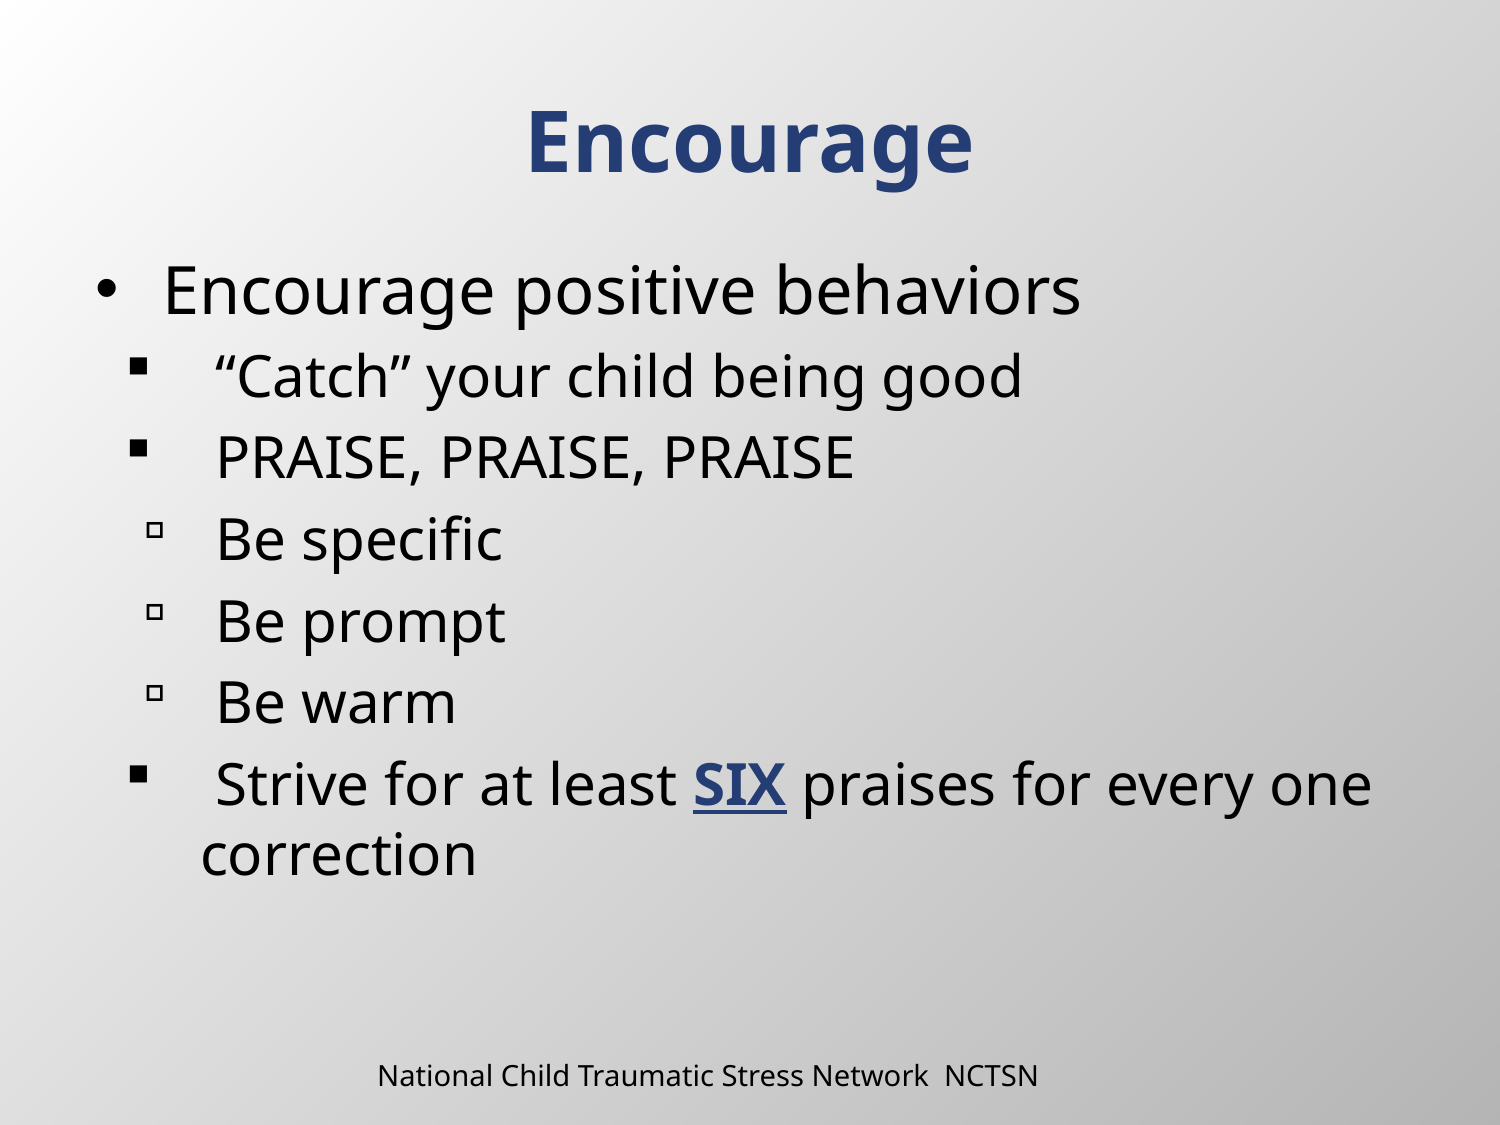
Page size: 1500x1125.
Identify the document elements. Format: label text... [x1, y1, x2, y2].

text_box National Child Traumatic Stress Network NCTSN [362, 1049, 1188, 1100]
title Encourage [75, 45, 1425, 233]
list Encourage positive behaviors “Catch” your child being good PRAISE, PRAISE, PRAISE Be specific Be prompt Be warm Strive for at least SIX praises for every one correction [57, 239, 1438, 1015]
